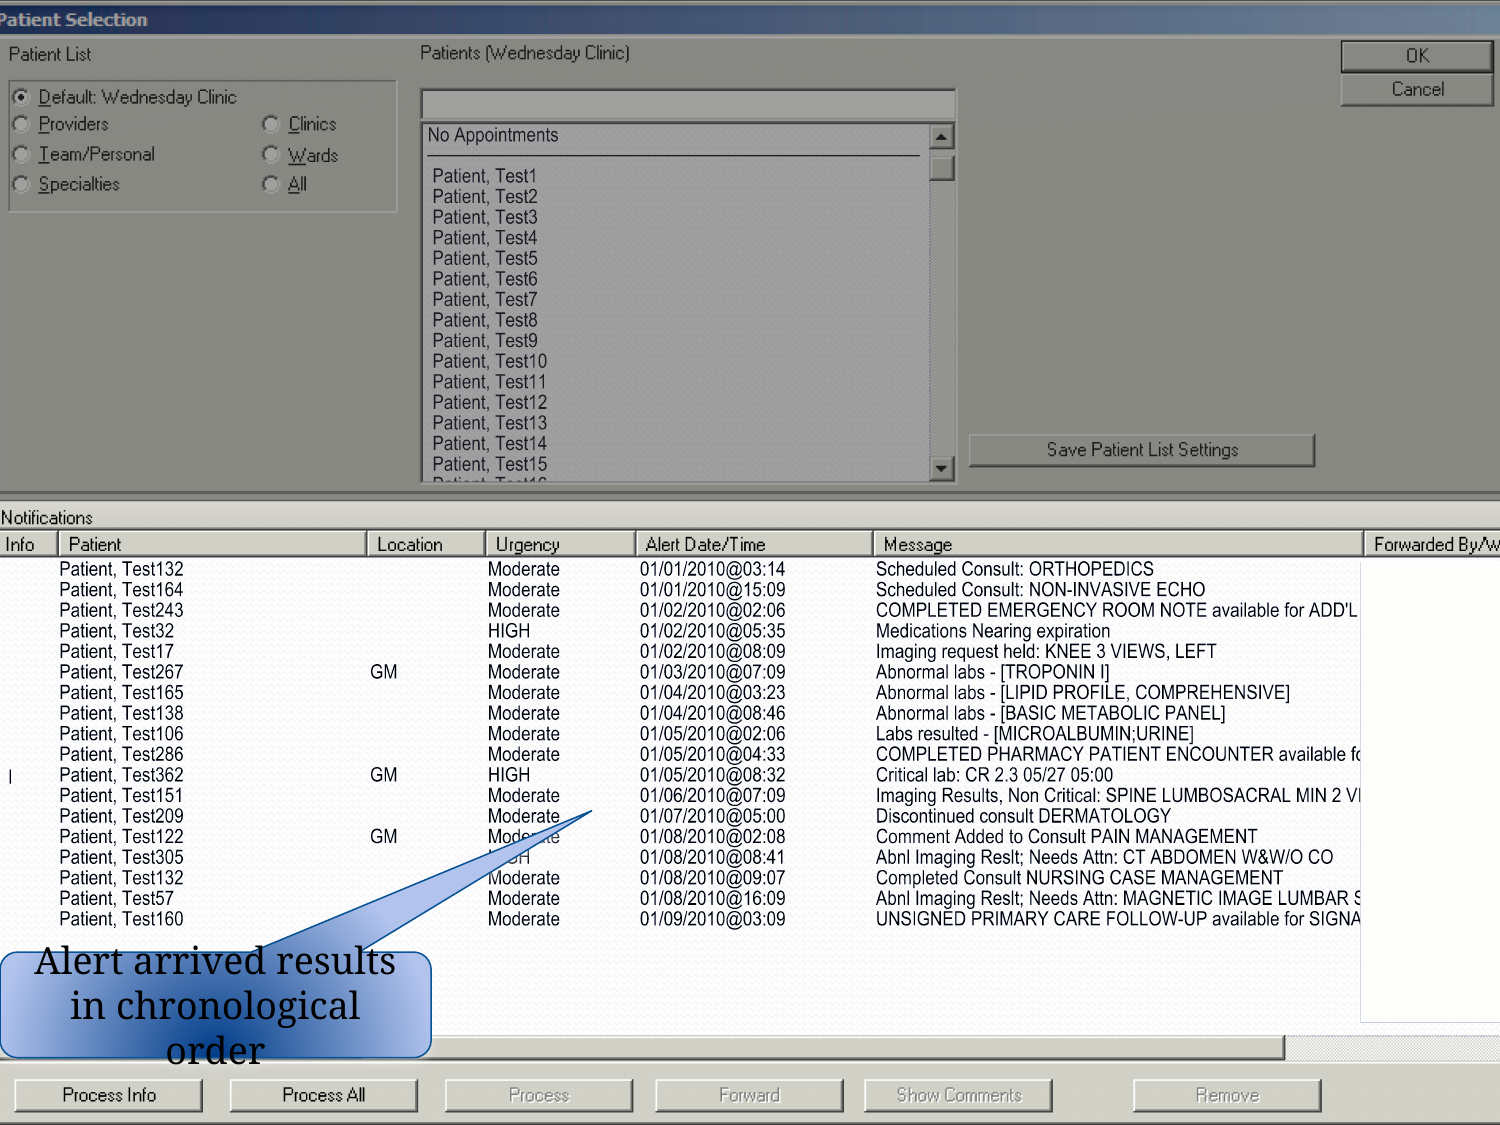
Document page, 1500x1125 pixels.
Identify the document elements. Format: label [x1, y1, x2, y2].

list [0, 0, 1500, 1125]
